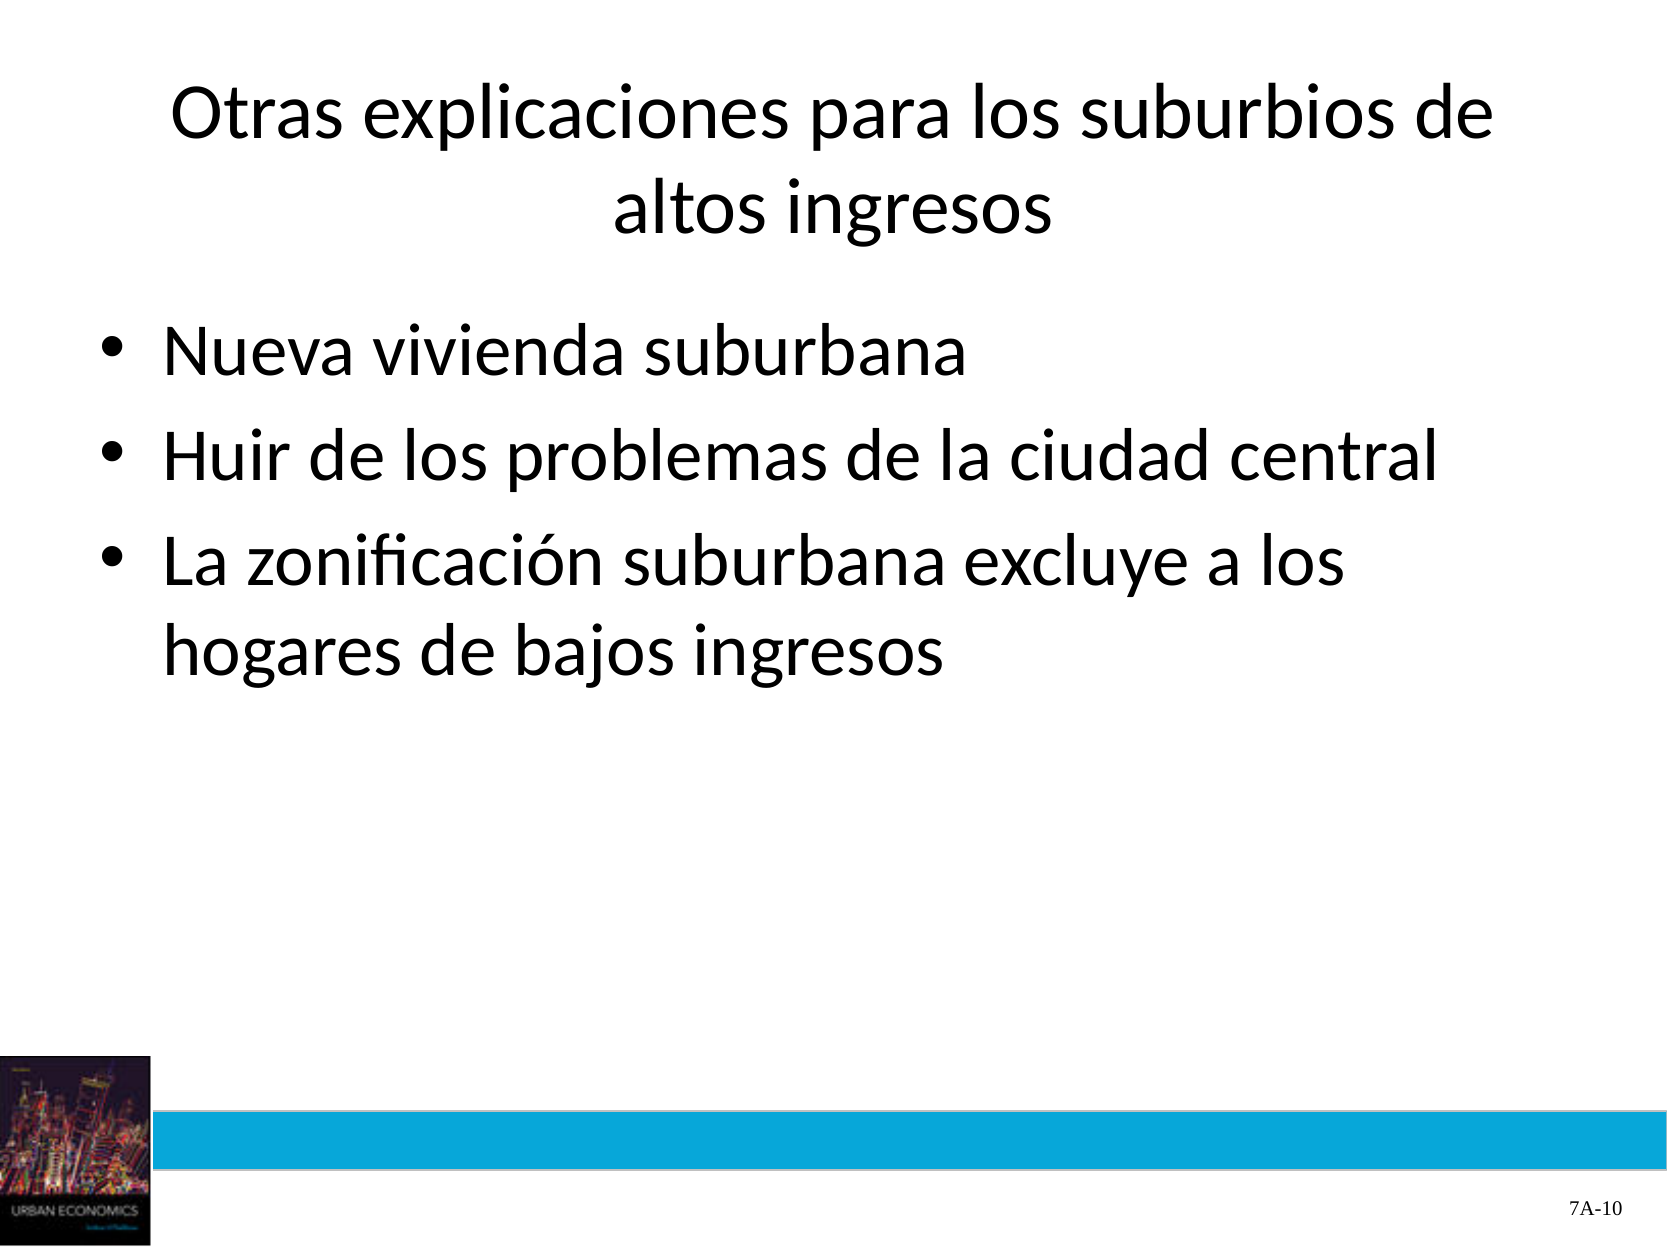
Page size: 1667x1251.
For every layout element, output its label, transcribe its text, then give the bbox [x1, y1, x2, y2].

picture [0, 1056, 153, 1250]
list Nueva vivienda suburbana Huir de los problemas de la ciudad central La zonificación suburbana excluye a los hogares de bajos ingresos [83, 291, 1584, 1117]
text_box 7A-10 [1536, 1187, 1656, 1239]
title Otras explicaciones para los suburbios de altos ingresos [83, 49, 1584, 259]
